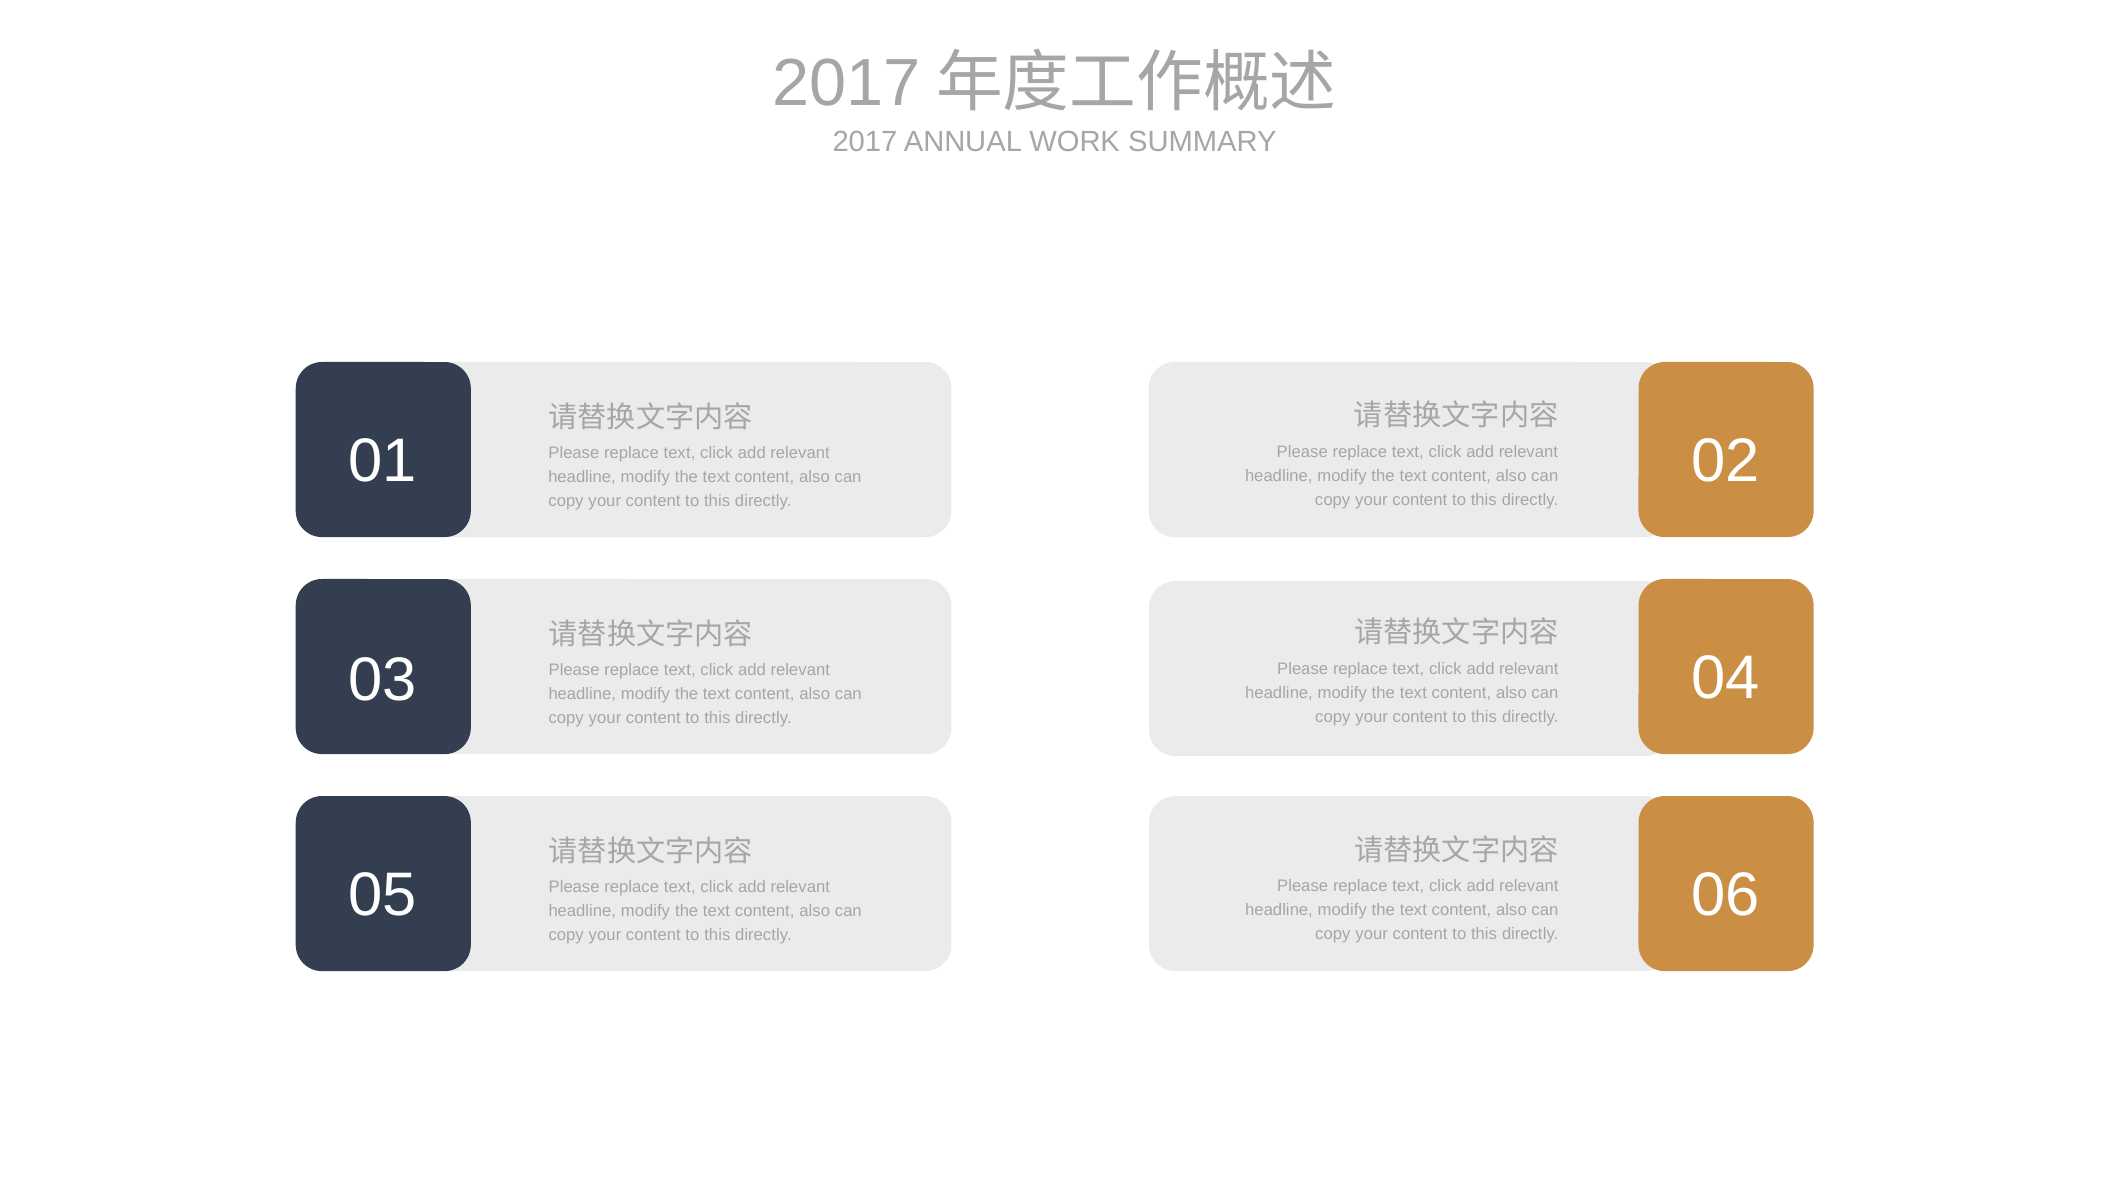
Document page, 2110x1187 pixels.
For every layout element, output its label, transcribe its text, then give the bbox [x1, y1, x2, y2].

text_box 2017 ANNUAL WORK SUMMARY [824, 122, 1285, 158]
text_box 2017年度工作概述 [730, 38, 1379, 119]
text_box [295, 361, 1814, 972]
